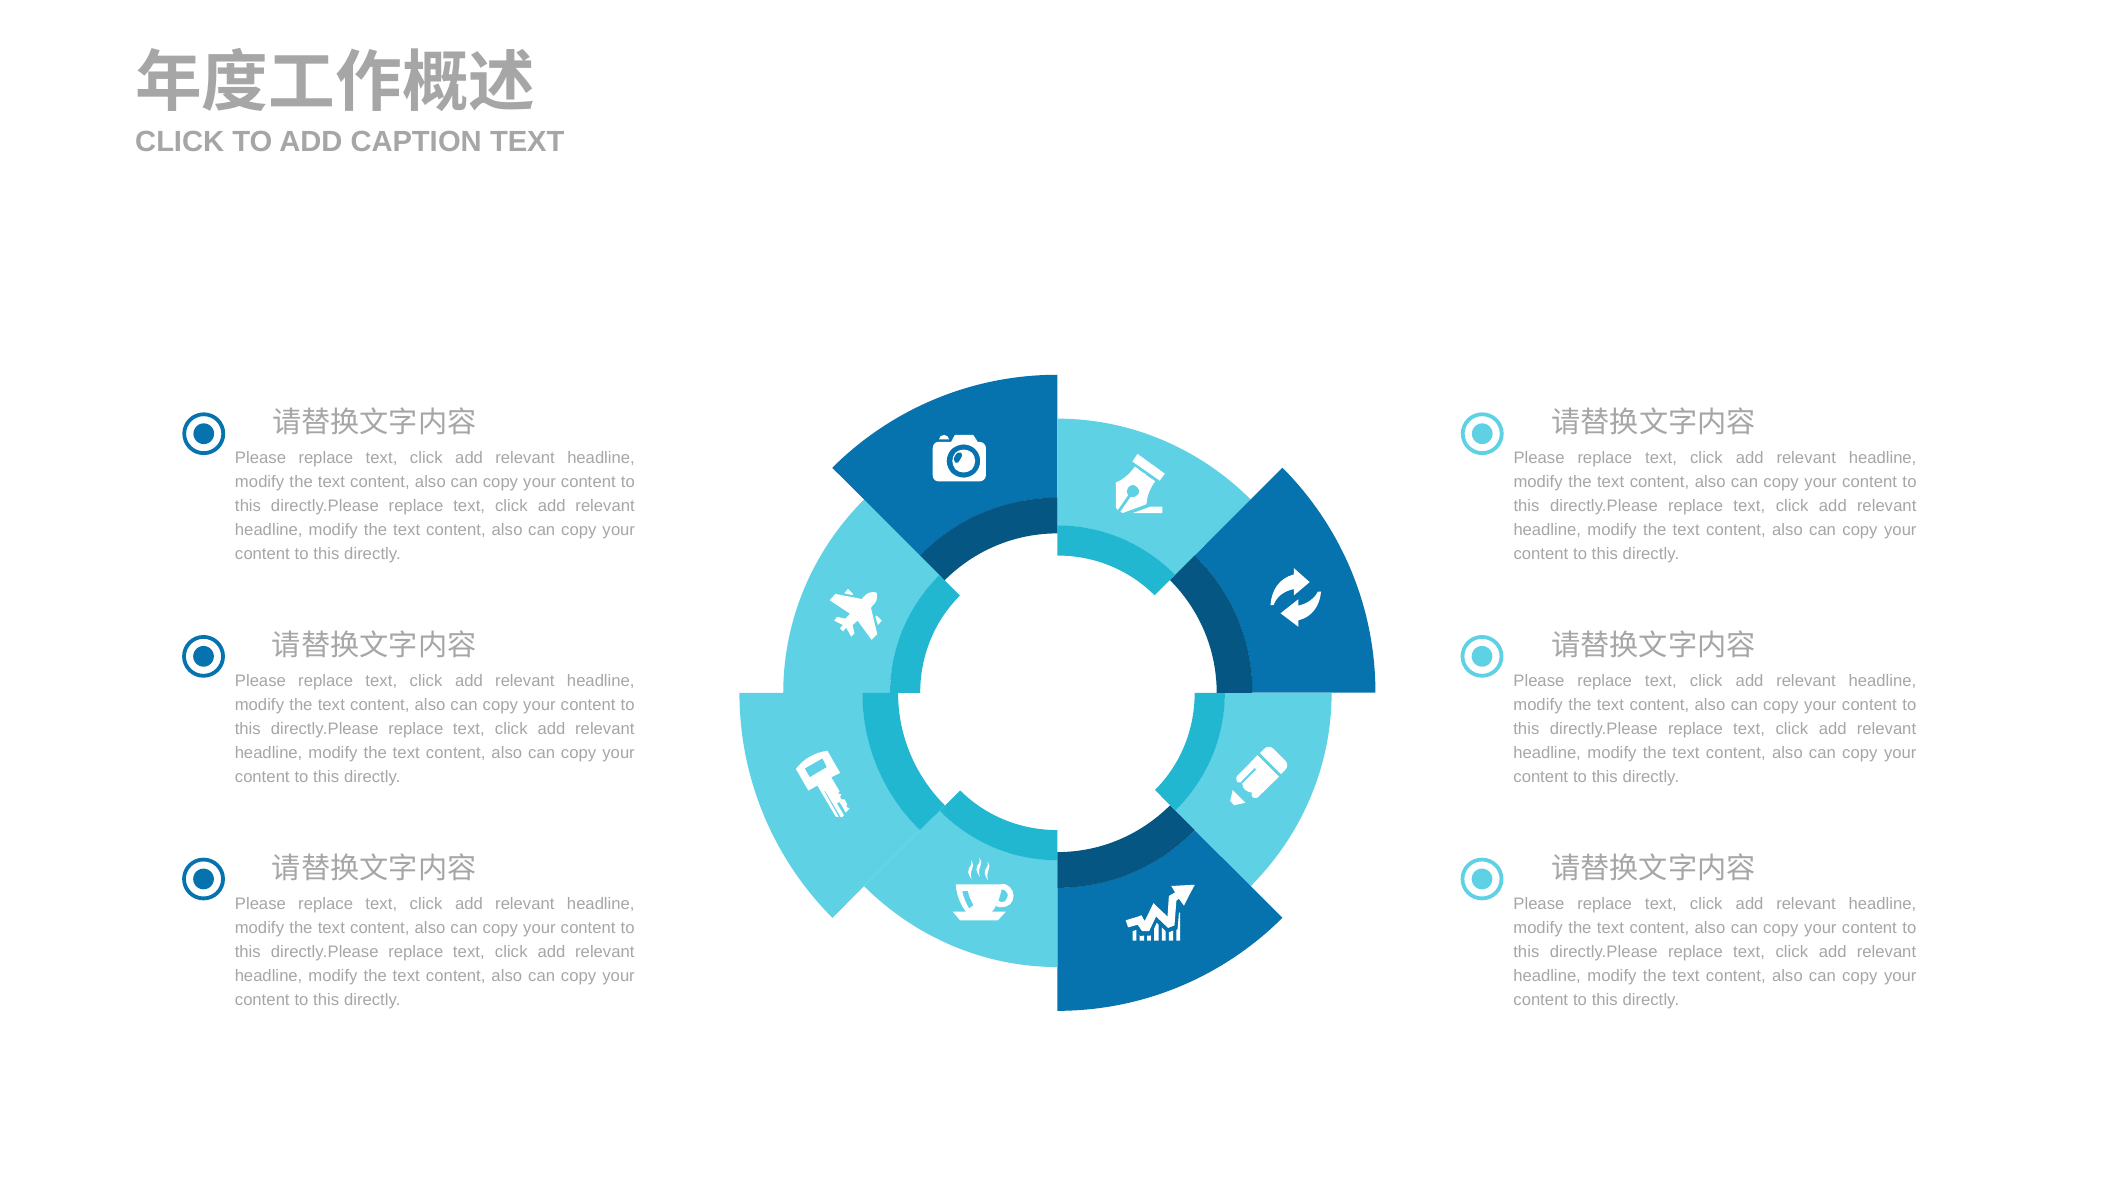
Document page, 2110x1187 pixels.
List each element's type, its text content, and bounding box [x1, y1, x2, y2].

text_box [1513, 396, 1918, 565]
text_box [182, 857, 225, 901]
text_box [1513, 841, 1917, 1010]
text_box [234, 841, 636, 1010]
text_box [182, 634, 225, 678]
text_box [235, 396, 636, 565]
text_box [739, 374, 1376, 1011]
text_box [1460, 412, 1504, 456]
text_box CLICK TO ADD CAPTION TEXT [135, 122, 596, 158]
text_box 年度工作概述 [135, 38, 596, 119]
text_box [182, 412, 226, 456]
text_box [1460, 634, 1504, 678]
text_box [1513, 619, 1917, 788]
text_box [234, 619, 636, 788]
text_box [1460, 857, 1504, 901]
